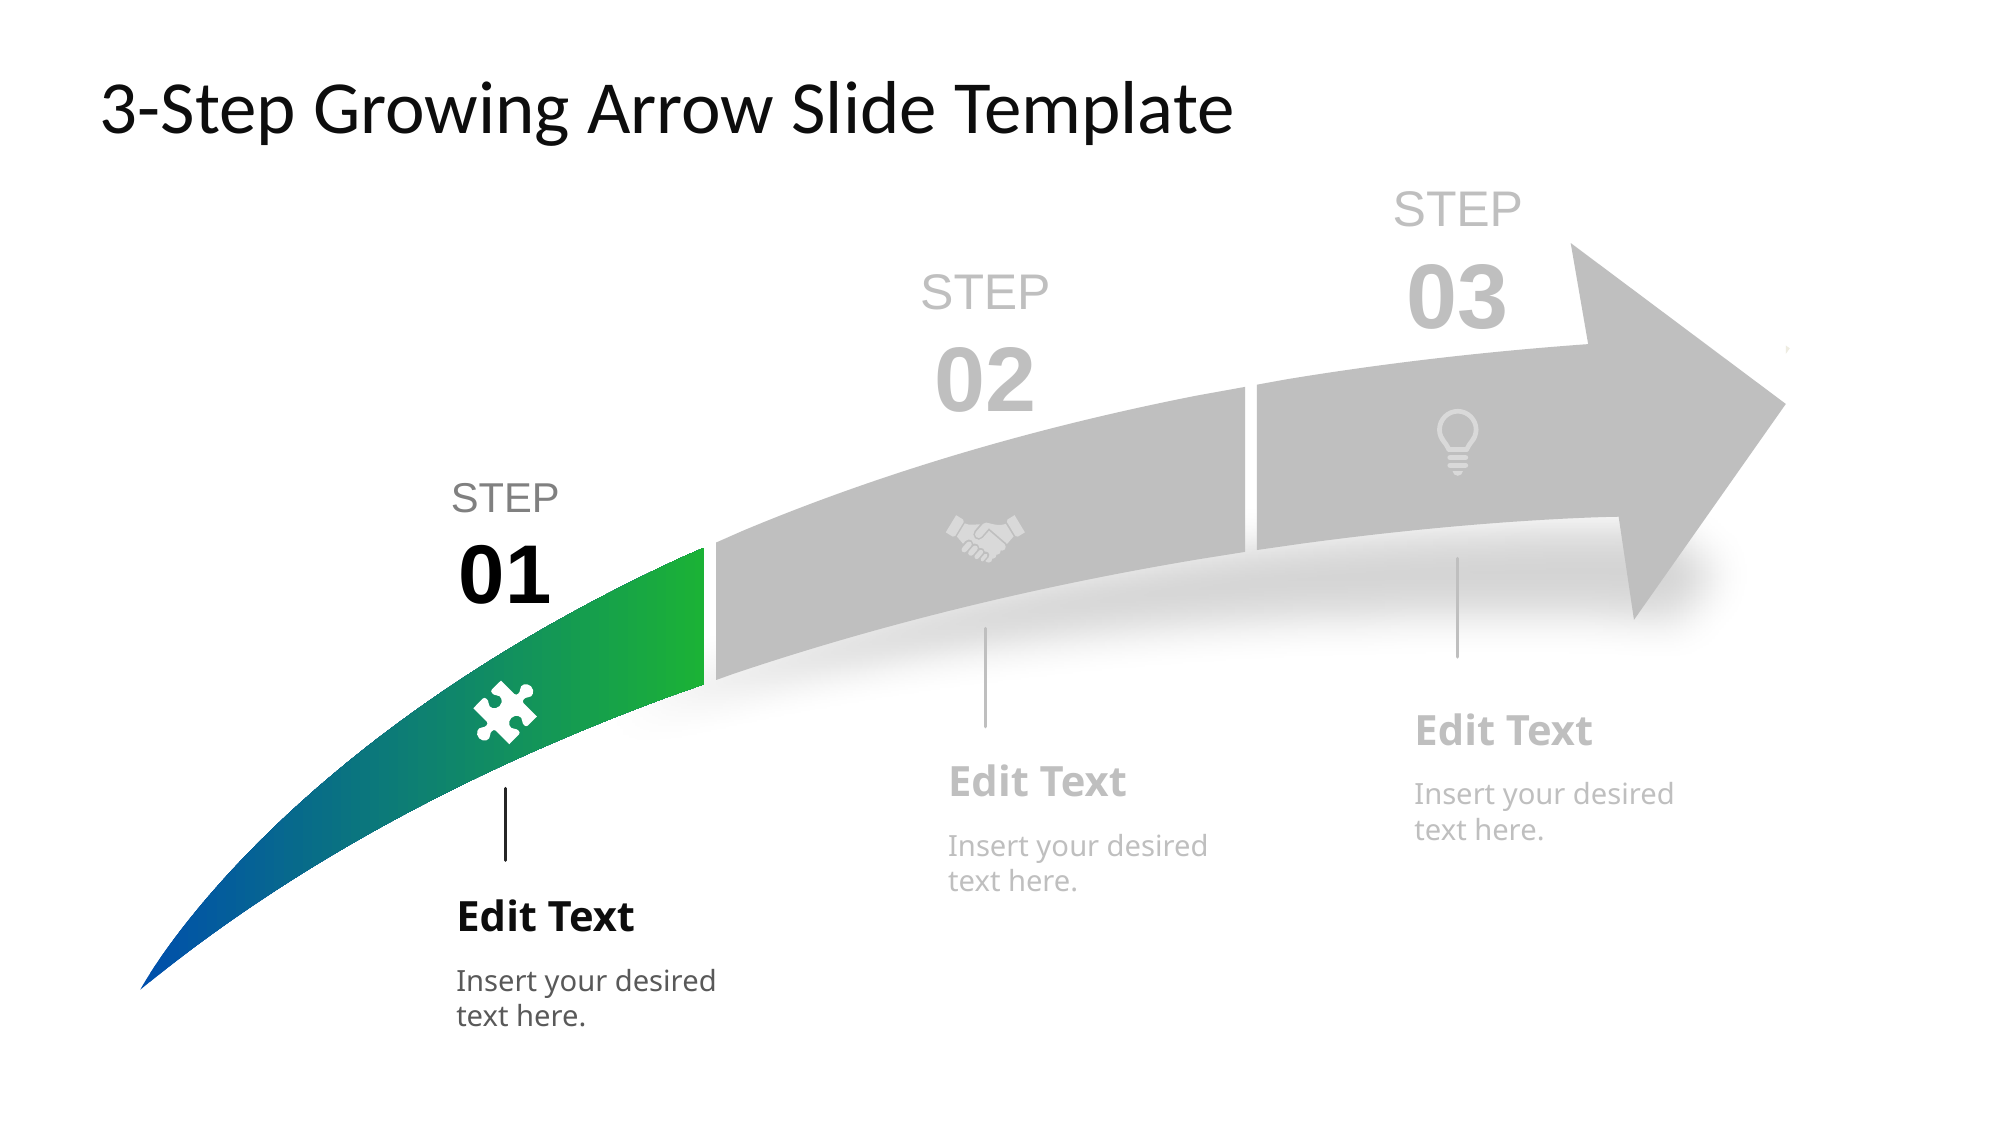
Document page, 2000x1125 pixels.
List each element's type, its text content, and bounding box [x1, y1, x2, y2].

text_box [945, 514, 1026, 563]
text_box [1436, 408, 1479, 476]
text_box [139, 242, 1786, 990]
title 3-Step Growing Arrow Slide Template [99, 45, 1900, 162]
text_box STEP 03 [1354, 186, 1562, 242]
text_box Insert your desired text here. [456, 1001, 733, 1040]
